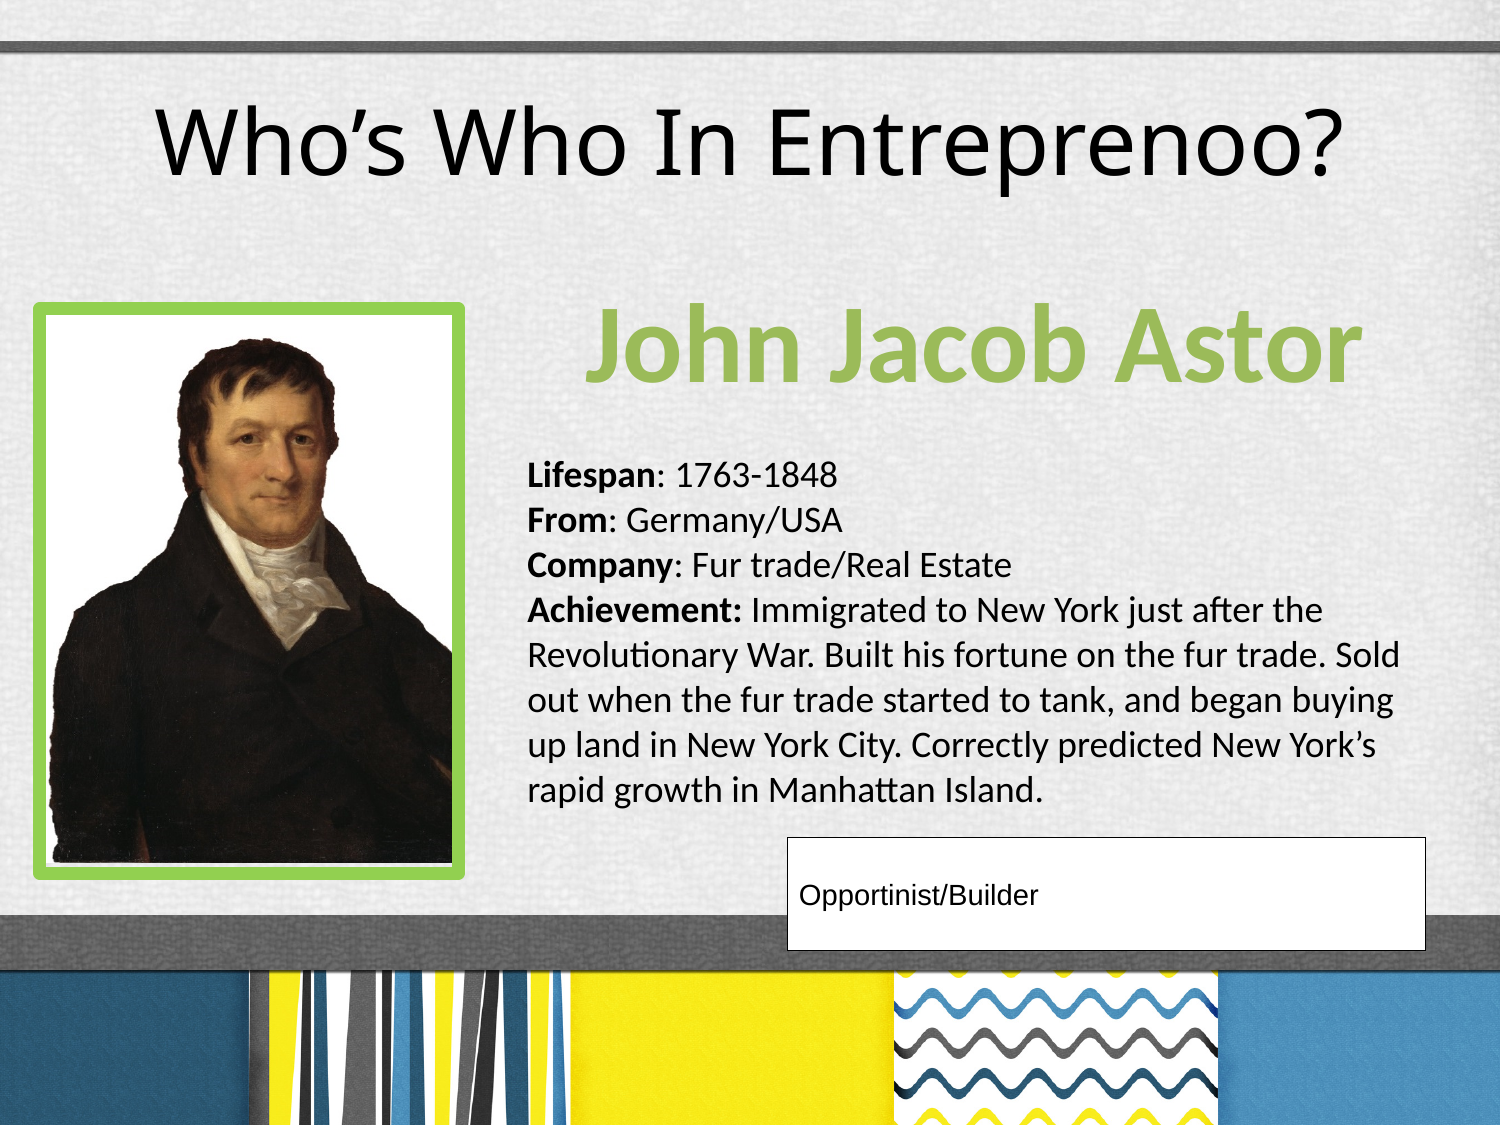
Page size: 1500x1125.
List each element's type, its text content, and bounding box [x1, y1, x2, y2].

text_box [38, 870, 461, 875]
title Who’s Who In Entreprenoo? [75, 45, 1425, 233]
picture [0, 0, 1500, 1125]
text_box John Jacob Astor [570, 262, 1381, 413]
text_box Lifespan: 1763-1848 From: Germany/USA Company: Fur trade/Real Estate Achievement: Immigrated to New York just after the Revolutionary War. Built his fortune on the fur trade. Sold out when the fur trade started to tank, and began buying up land in New York City. Correctly predicted New York’s rapid growth in Manhattan Island. [512, 442, 1450, 818]
